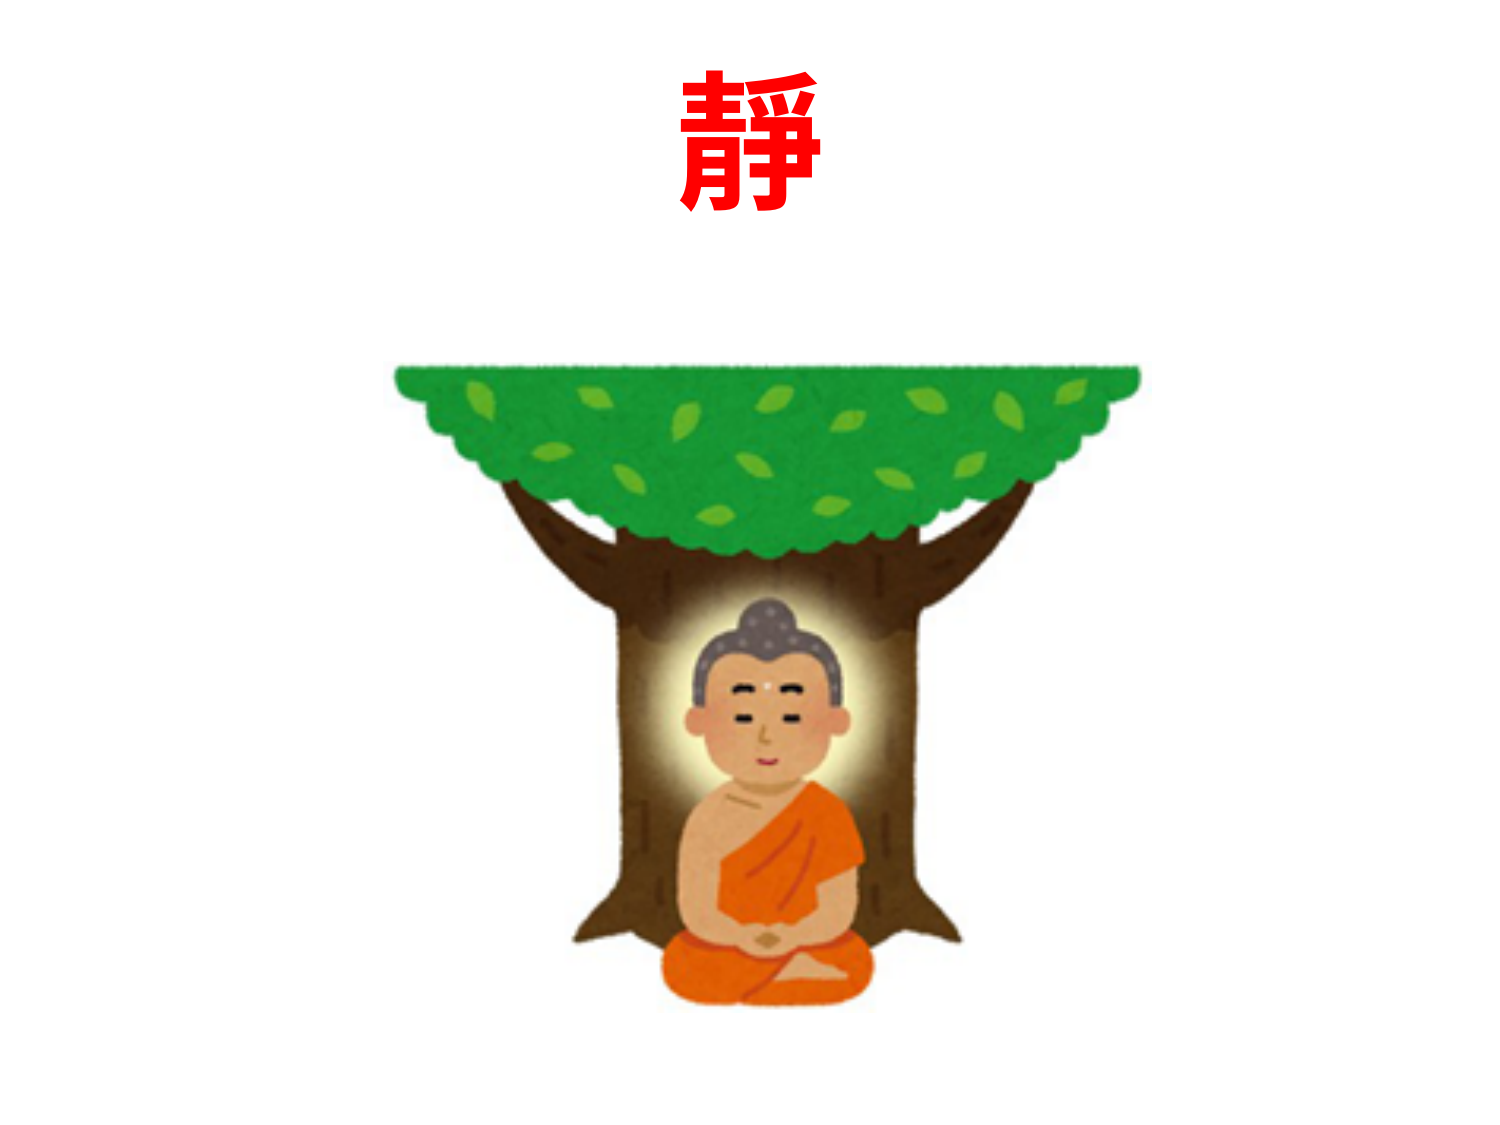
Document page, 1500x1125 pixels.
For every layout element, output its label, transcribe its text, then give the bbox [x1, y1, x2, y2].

title 靜 [75, 45, 1425, 233]
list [383, 361, 1152, 1013]
